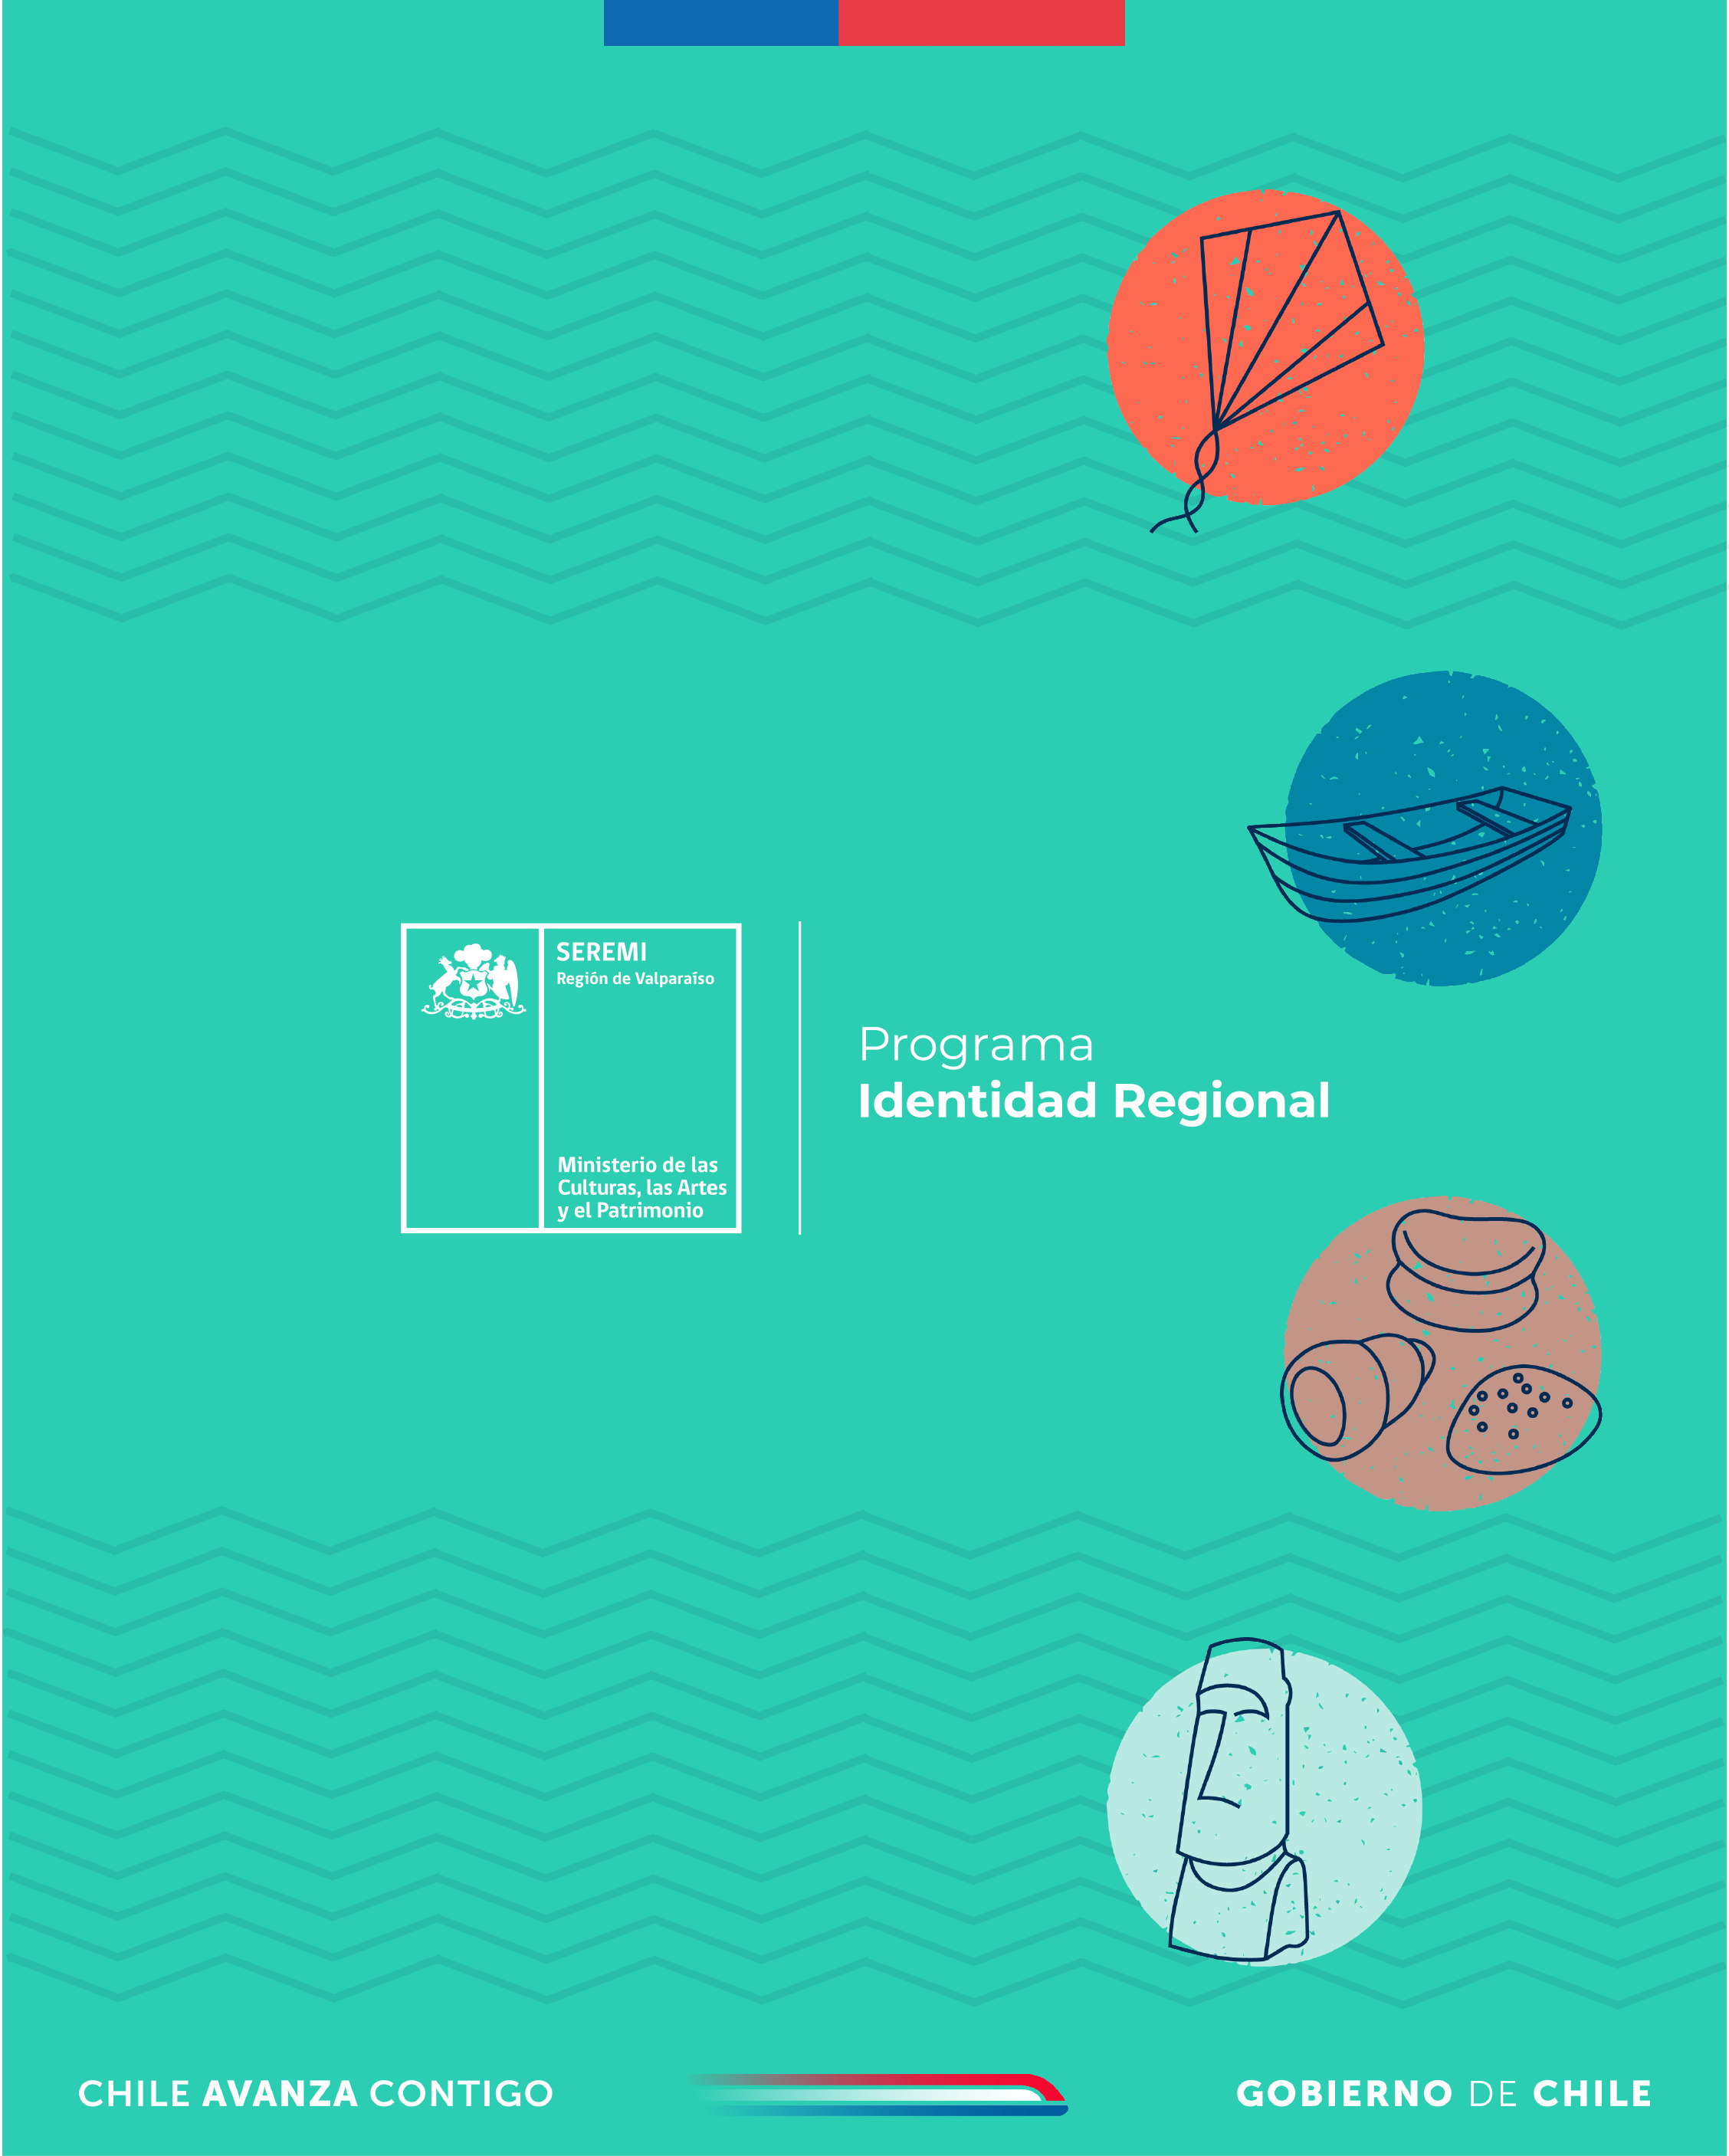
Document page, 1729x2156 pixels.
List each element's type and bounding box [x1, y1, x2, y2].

picture [2, 0, 1729, 2156]
text_box [1107, 189, 1603, 1967]
